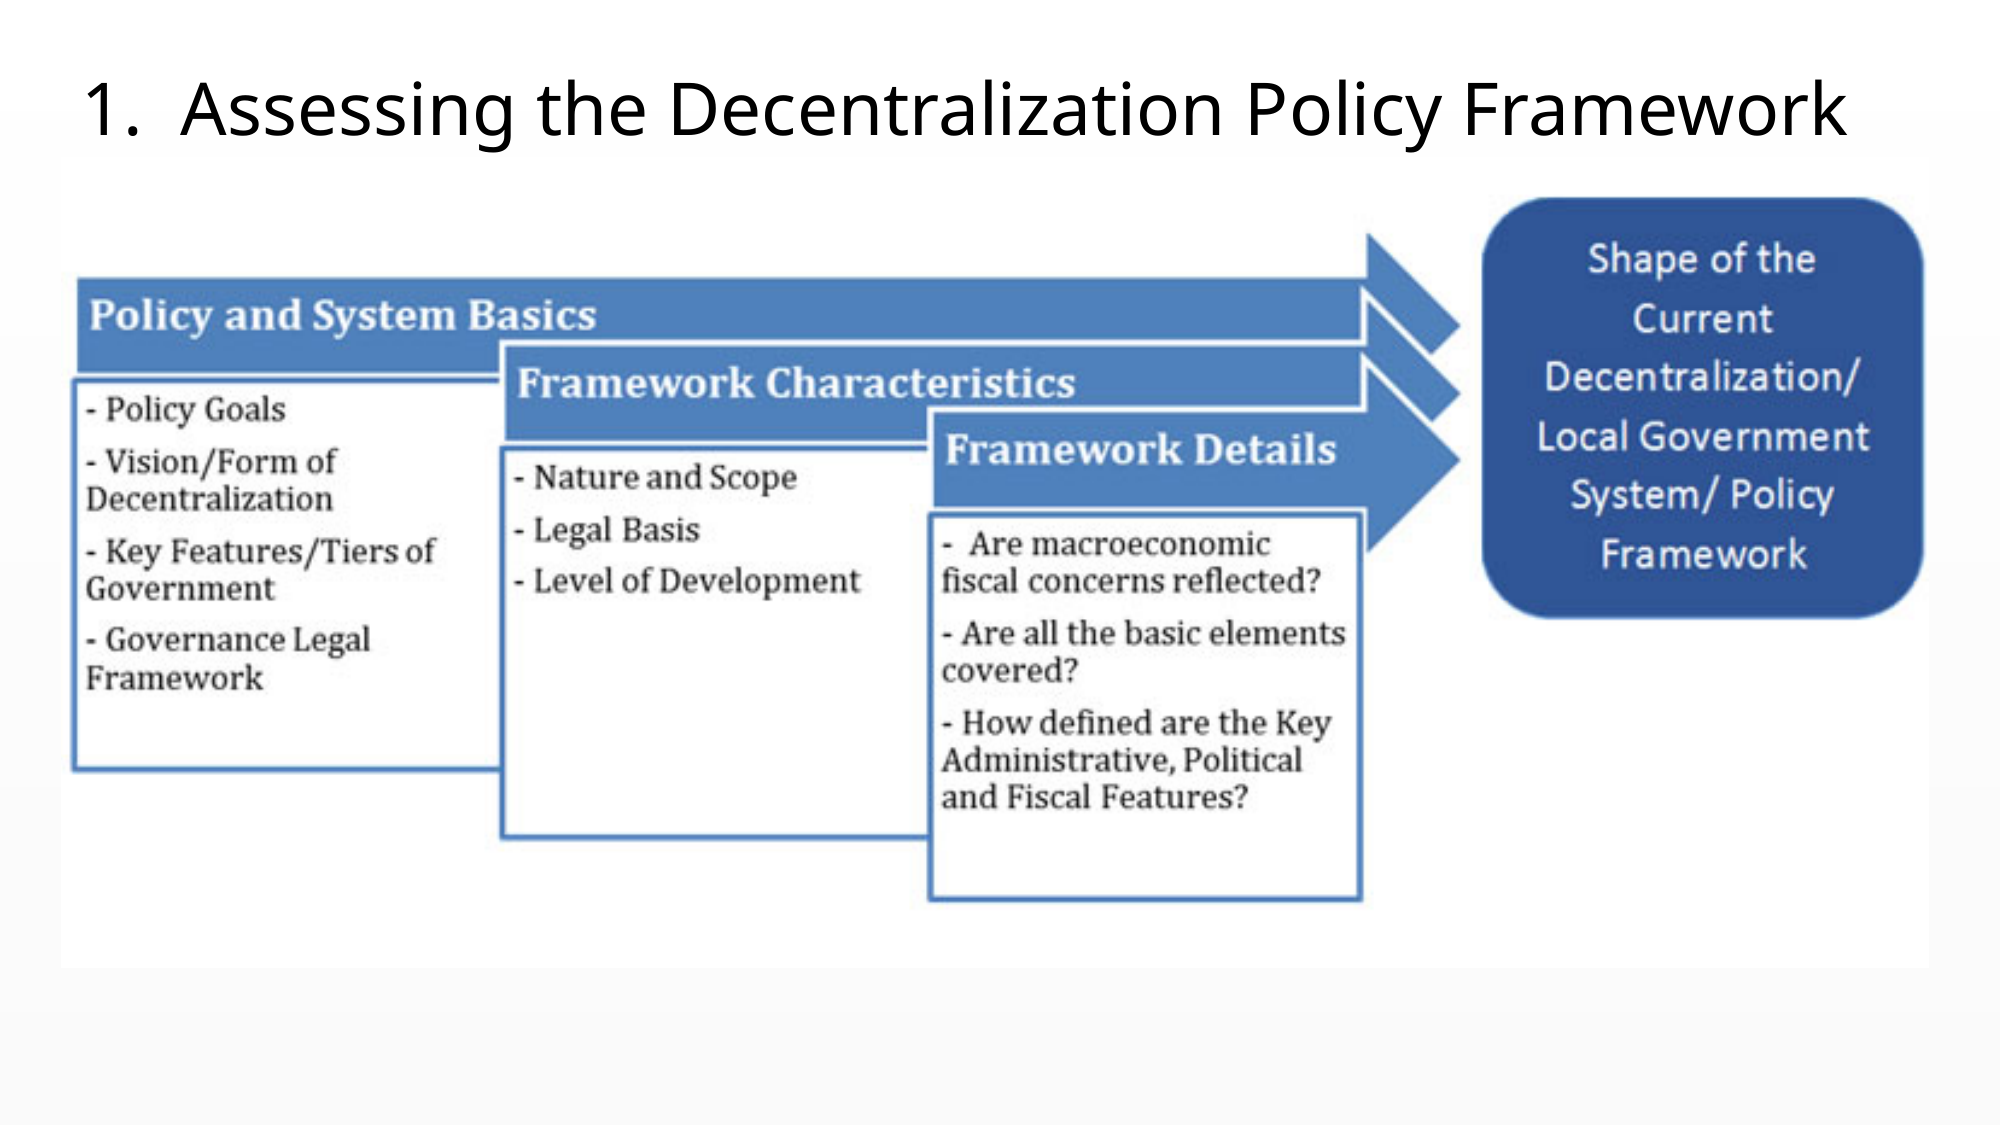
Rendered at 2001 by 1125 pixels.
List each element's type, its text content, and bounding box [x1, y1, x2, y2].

picture [61, 157, 1929, 968]
text_box 1. Assessing the Decentralization Policy Framework [61, 0, 1870, 157]
